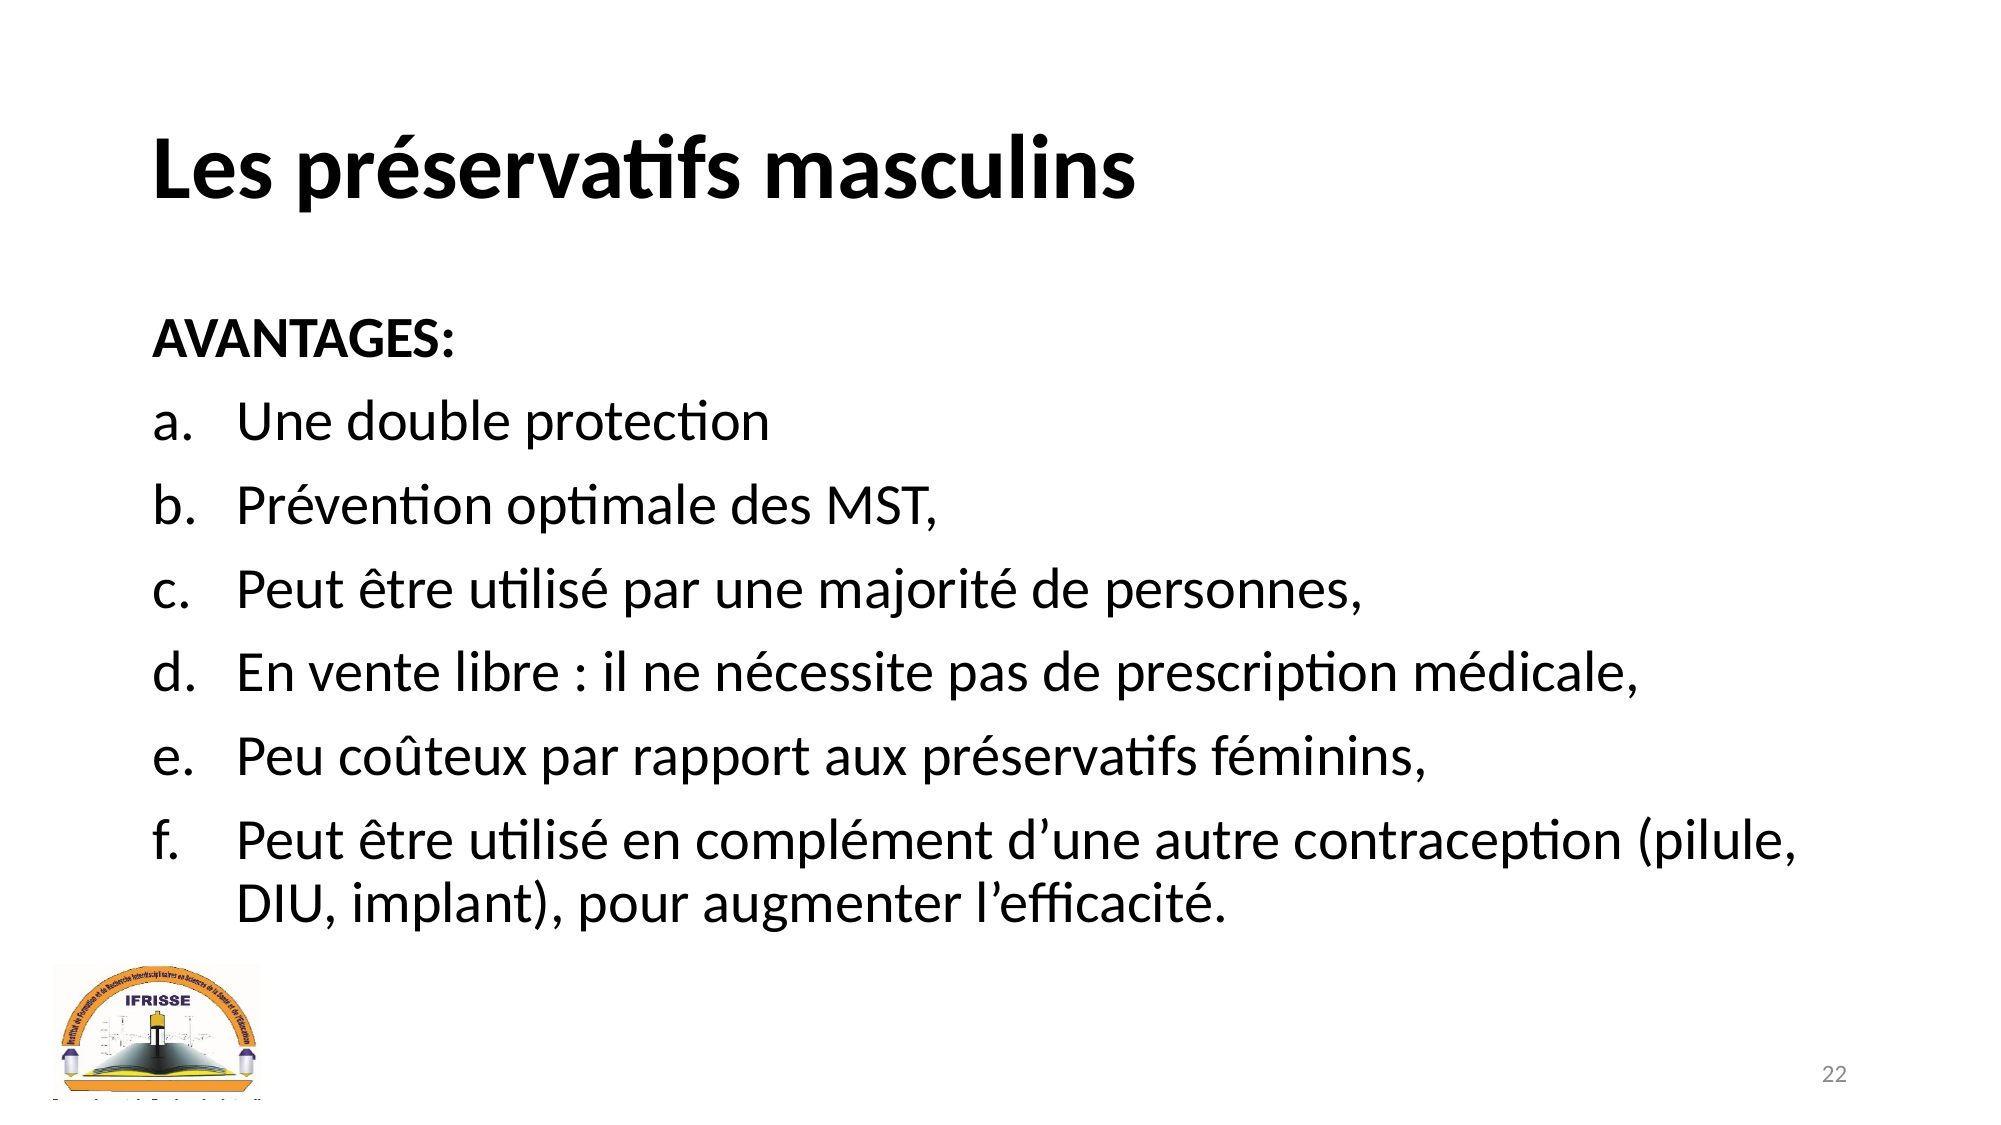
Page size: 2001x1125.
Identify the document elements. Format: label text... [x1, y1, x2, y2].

list AVANTAGES: Une double protection Prévention optimale des MST, Peut être utilisé par une majorité de personnes, En vente libre : il ne nécessite pas de prescription médicale, Peu coûteux par rapport aux préservatifs féminins, Peut être utilisé en complément d’une autre contraception (pilule, DIU, implant), pour augmenter l’efficacité. [137, 299, 1863, 1014]
slide_number 22 [1412, 1042, 1863, 1103]
title Les préservatifs masculins [137, 59, 1160, 278]
picture [53, 964, 262, 1100]
